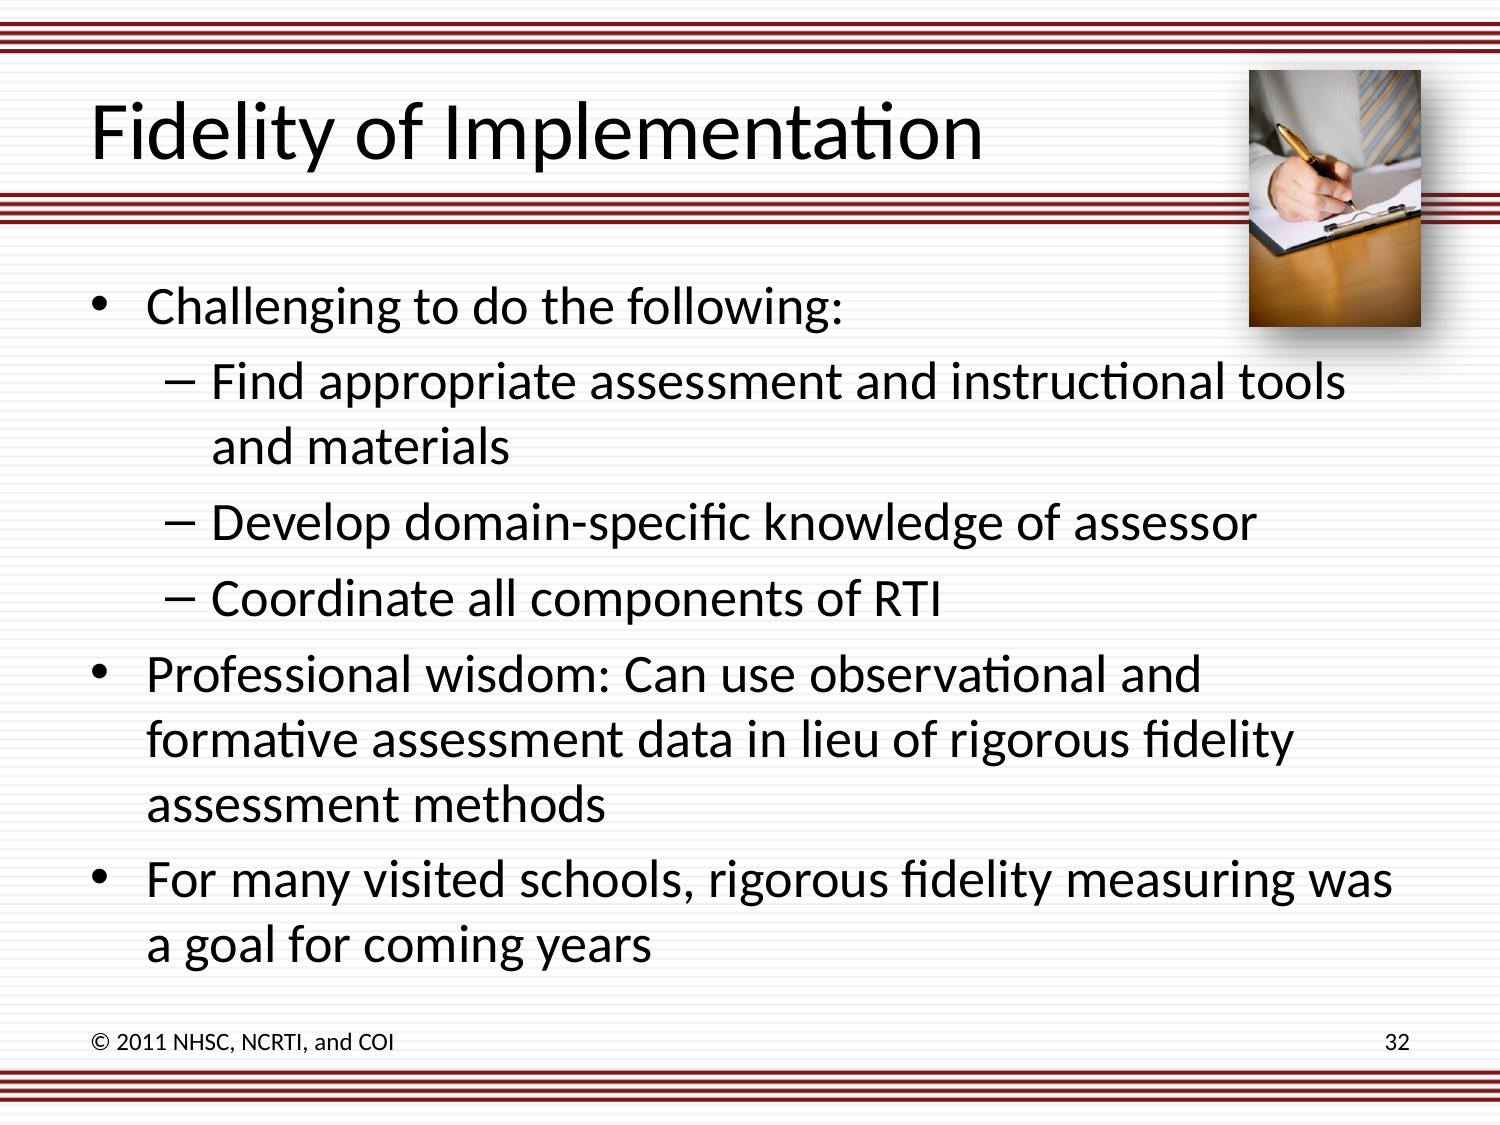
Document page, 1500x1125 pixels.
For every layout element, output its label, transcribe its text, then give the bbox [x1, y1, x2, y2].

list Challenging to do the following: Find appropriate assessment and instructional tools and materials Develop domain-specific knowledge of assessor Coordinate all components of RTI Professional wisdom: Can use observational and formative assessment data in lieu of rigorous fidelity assessment methods For many visited schools, rigorous fidelity measuring was a goal for coming years [74, 262, 1426, 1006]
picture [0, 0, 1500, 1125]
slide_number 32 [1074, 1010, 1425, 1071]
footer © 2011 NHSC, NCRTI, and COI [75, 1010, 550, 1071]
title Fidelity of Implementation [74, 44, 1426, 209]
